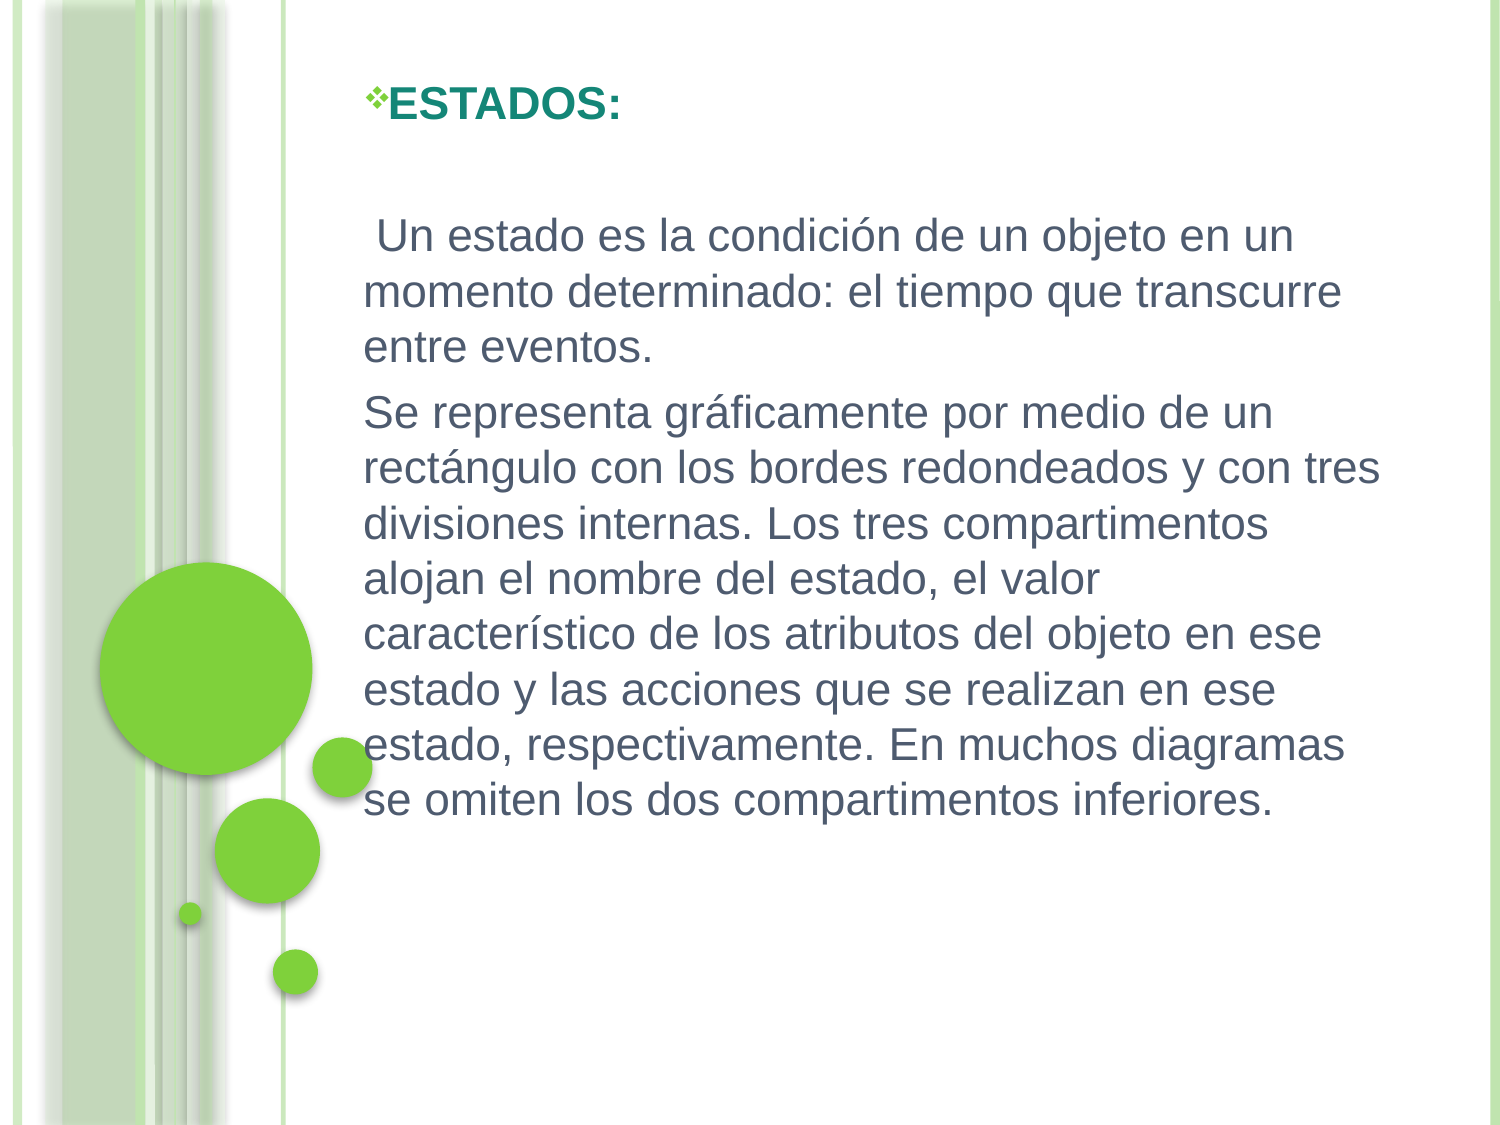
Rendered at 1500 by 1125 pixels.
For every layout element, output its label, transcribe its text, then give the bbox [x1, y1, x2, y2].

subtitle ESTADOS: Un estado es la condición de un objeto en un momento determinado: el tiempo que transcurre entre eventos. Se representa gráficamente por medio de un rectángulo con los bordes redondeados y con tres divisiones internas. Los tres compartimentos alojan el nombre del estado, el valor característico de los atributos del objeto en ese estado y las acciones que se realizan en ese estado, respectivamente. En muchos diagramas se omiten los dos compartimentos inferiores. [348, 66, 1400, 1047]
